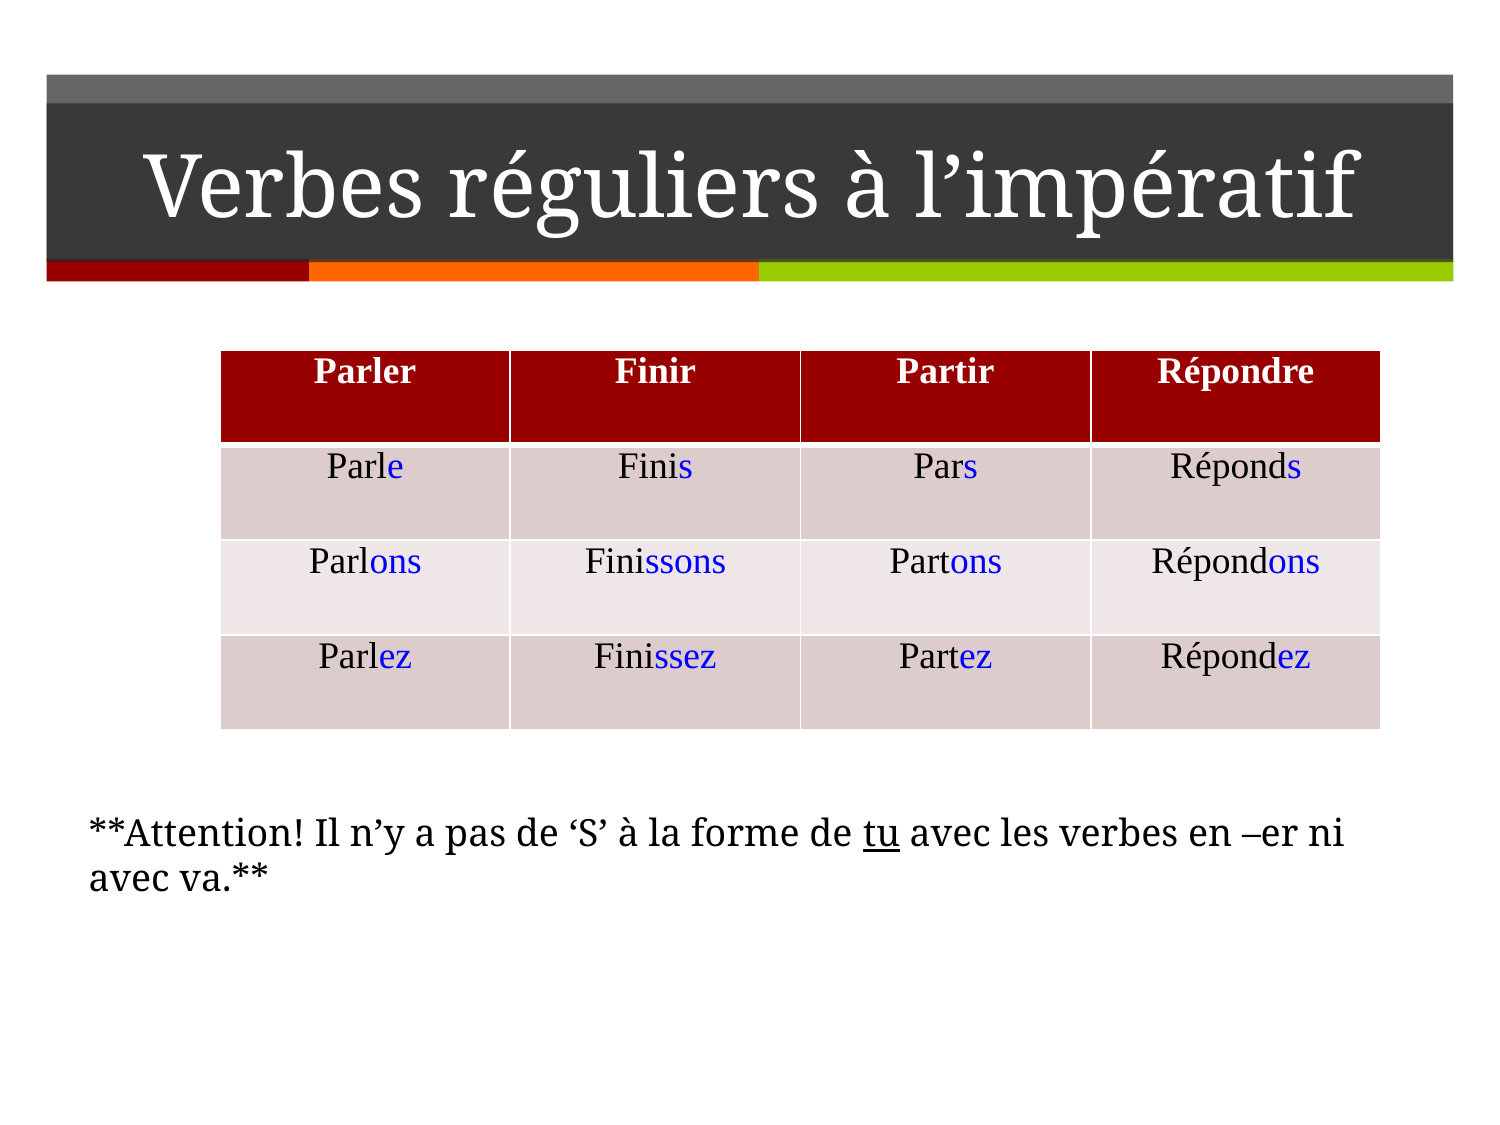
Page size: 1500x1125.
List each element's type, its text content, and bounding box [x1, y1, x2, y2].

table_cell Partez [801, 636, 1090, 729]
table_cell Réponds [1092, 448, 1380, 539]
table_header Finir [511, 351, 800, 442]
table_cell Parlez [221, 636, 509, 729]
table_cell Répondons [1092, 541, 1380, 634]
table_header Répondre [1092, 351, 1380, 442]
table_cell Finissons [511, 541, 800, 634]
table_header Parler [221, 351, 509, 442]
table_cell Finis [511, 448, 800, 539]
title Verbes réguliers à l’impératif [46, 103, 1454, 263]
text_box **Attention! Il n’y a pas de ‘S’ à la forme de tu avec les verbes en –er ni avec va.** [73, 801, 1427, 952]
table_cell Partons [801, 541, 1090, 634]
table_header Partir [801, 351, 1090, 442]
table_cell Parle [221, 448, 509, 539]
table_cell Répondez [1092, 636, 1380, 729]
table_cell Finissez [511, 636, 800, 729]
table_cell Pars [801, 448, 1090, 539]
table_cell Parlons [221, 541, 509, 634]
